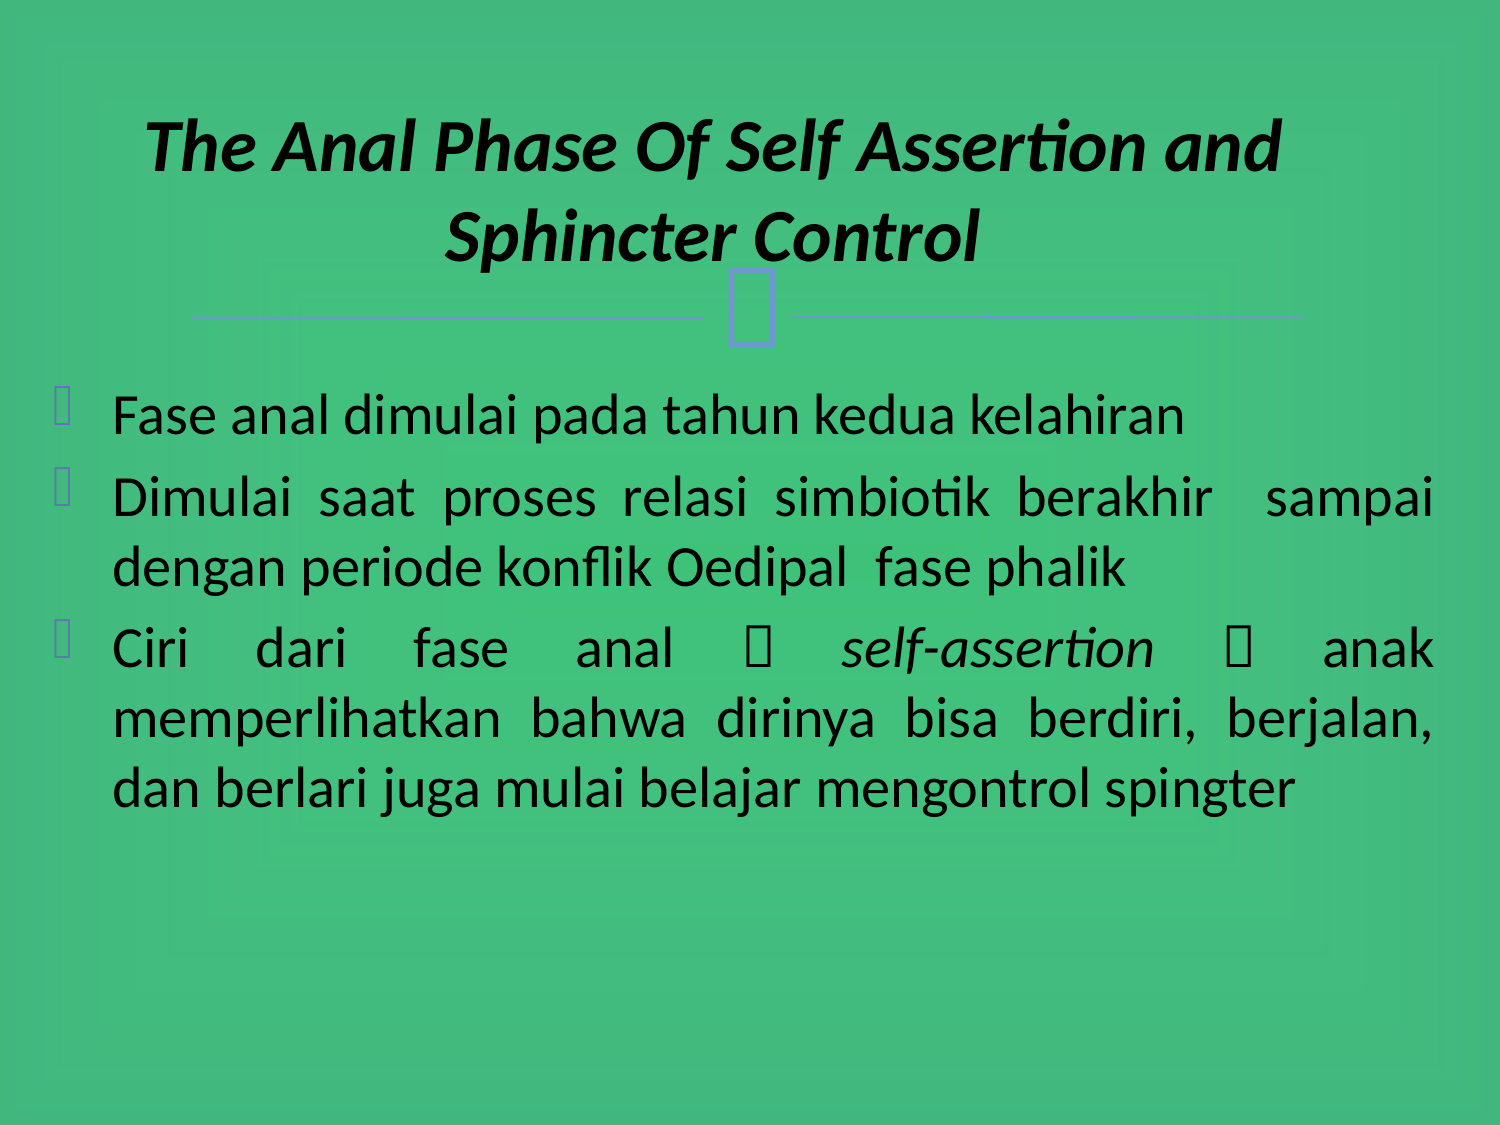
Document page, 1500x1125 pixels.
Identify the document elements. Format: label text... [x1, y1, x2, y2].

title The Anal Phase Of Self Assertion and Sphincter Control [46, 109, 1382, 263]
list Fase anal dimulai pada tahun kedua kelahiran Dimulai saat proses relasi simbiotik berakhir sampai dengan periode konflik Oedipal fase phalik Ciri dari fase anal  self-assertion  anak memperlihatkan bahwa dirinya bisa berdiri, berjalan, dan berlari juga mulai belajar mengontrol spingter [37, 368, 1450, 1005]
